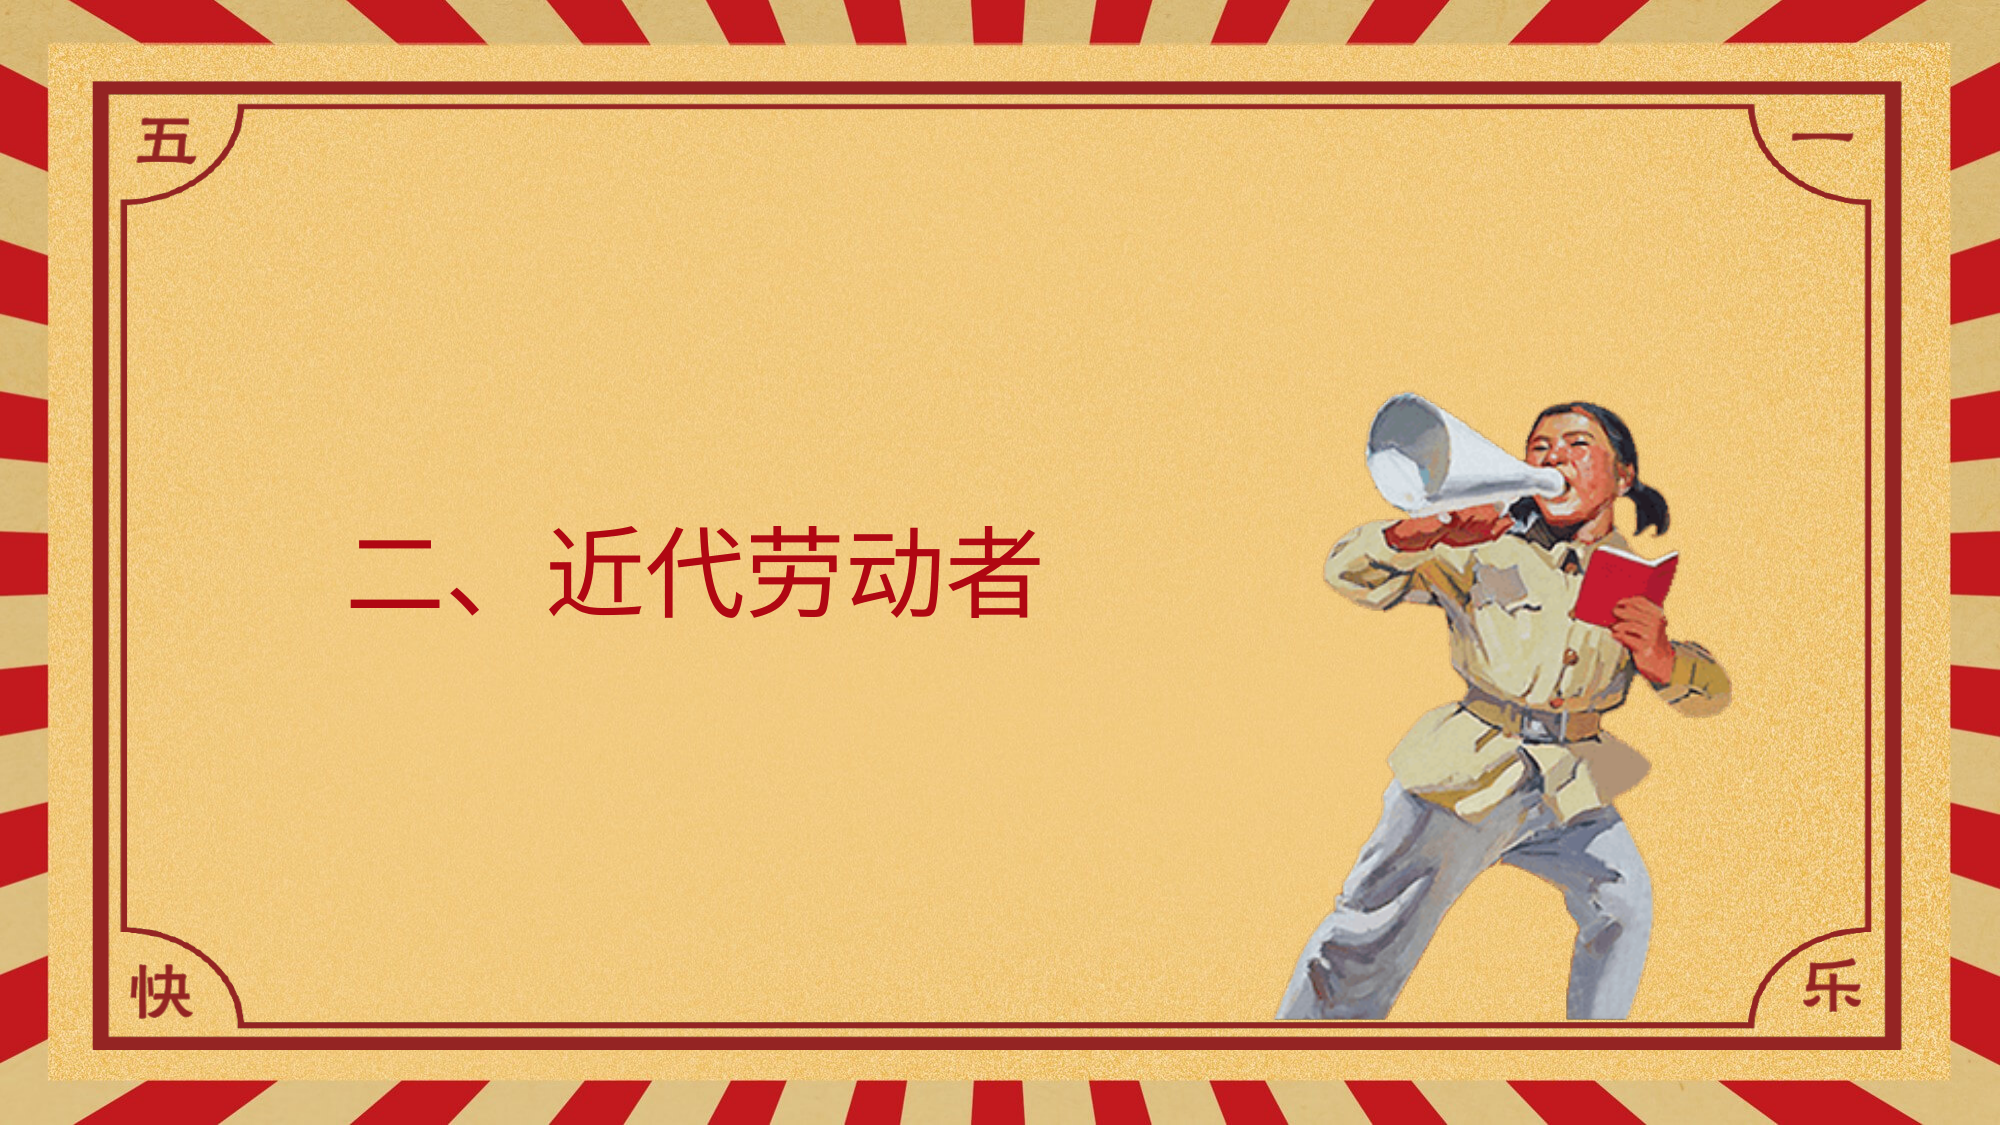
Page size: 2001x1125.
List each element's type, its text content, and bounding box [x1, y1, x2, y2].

text_box 二、近代劳动者 [331, 503, 1061, 638]
picture [0, 0, 2000, 10]
picture [0, 11, 2000, 1125]
